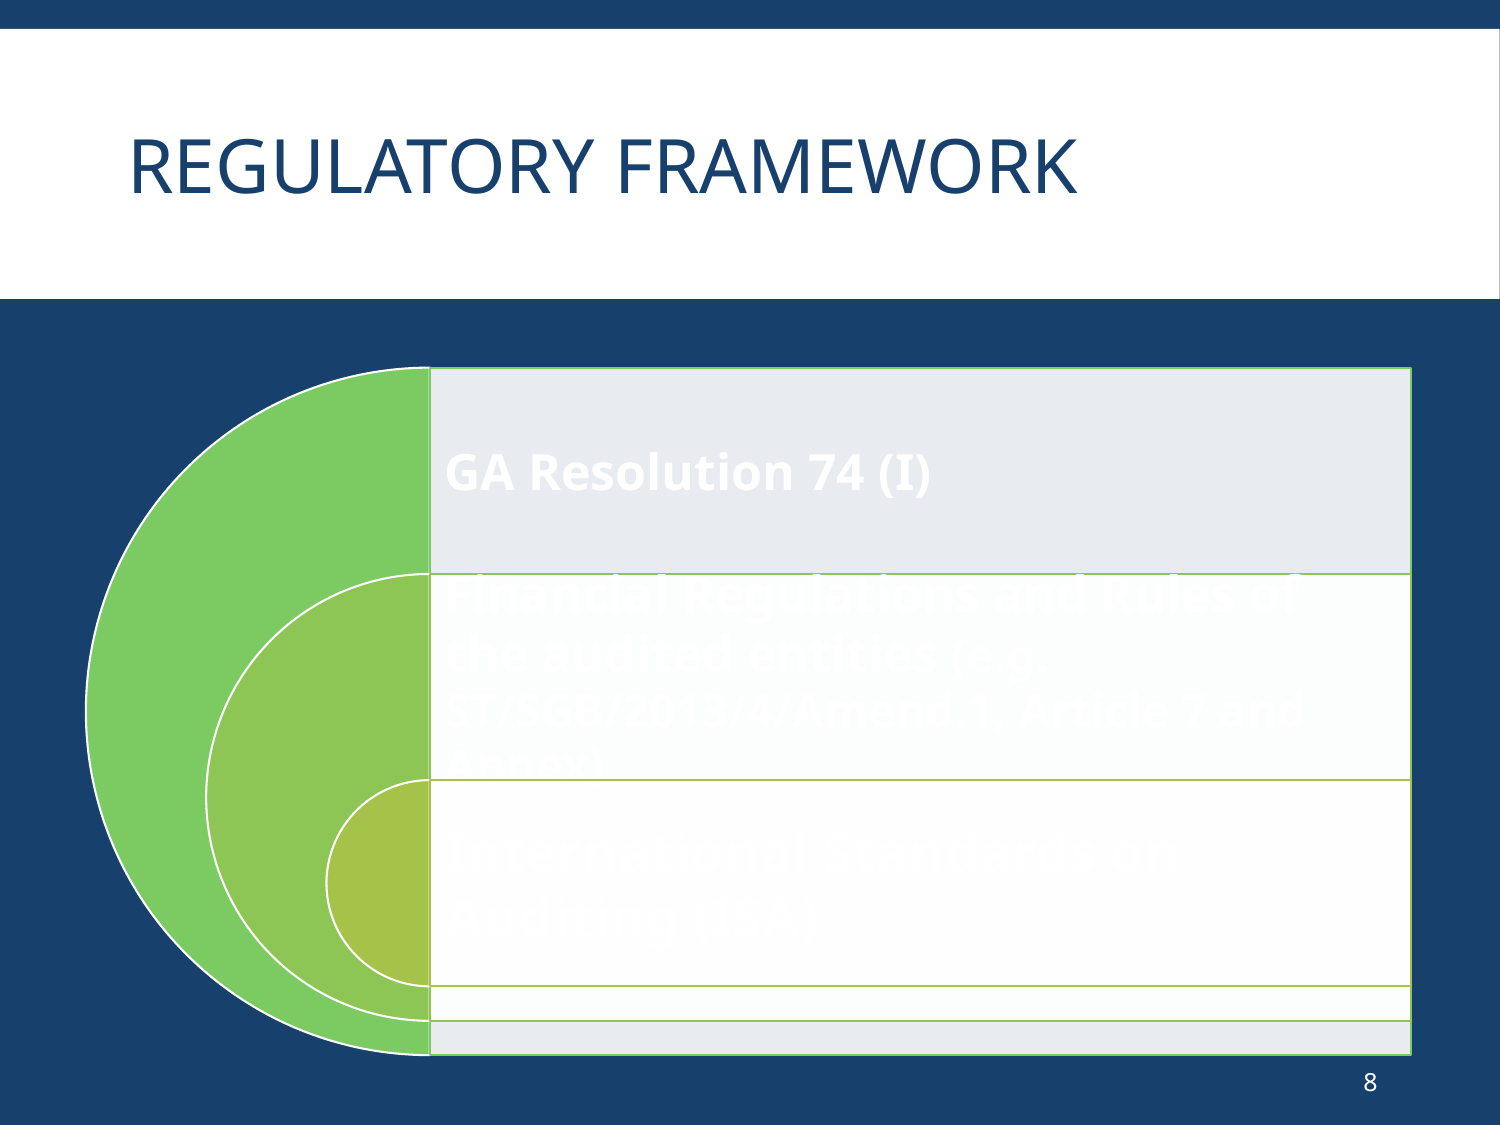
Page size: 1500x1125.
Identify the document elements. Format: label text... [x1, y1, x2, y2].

title regulatory framework [112, 46, 1388, 295]
slide_number 8 [1355, 1053, 1473, 1114]
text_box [85, 367, 1412, 1056]
